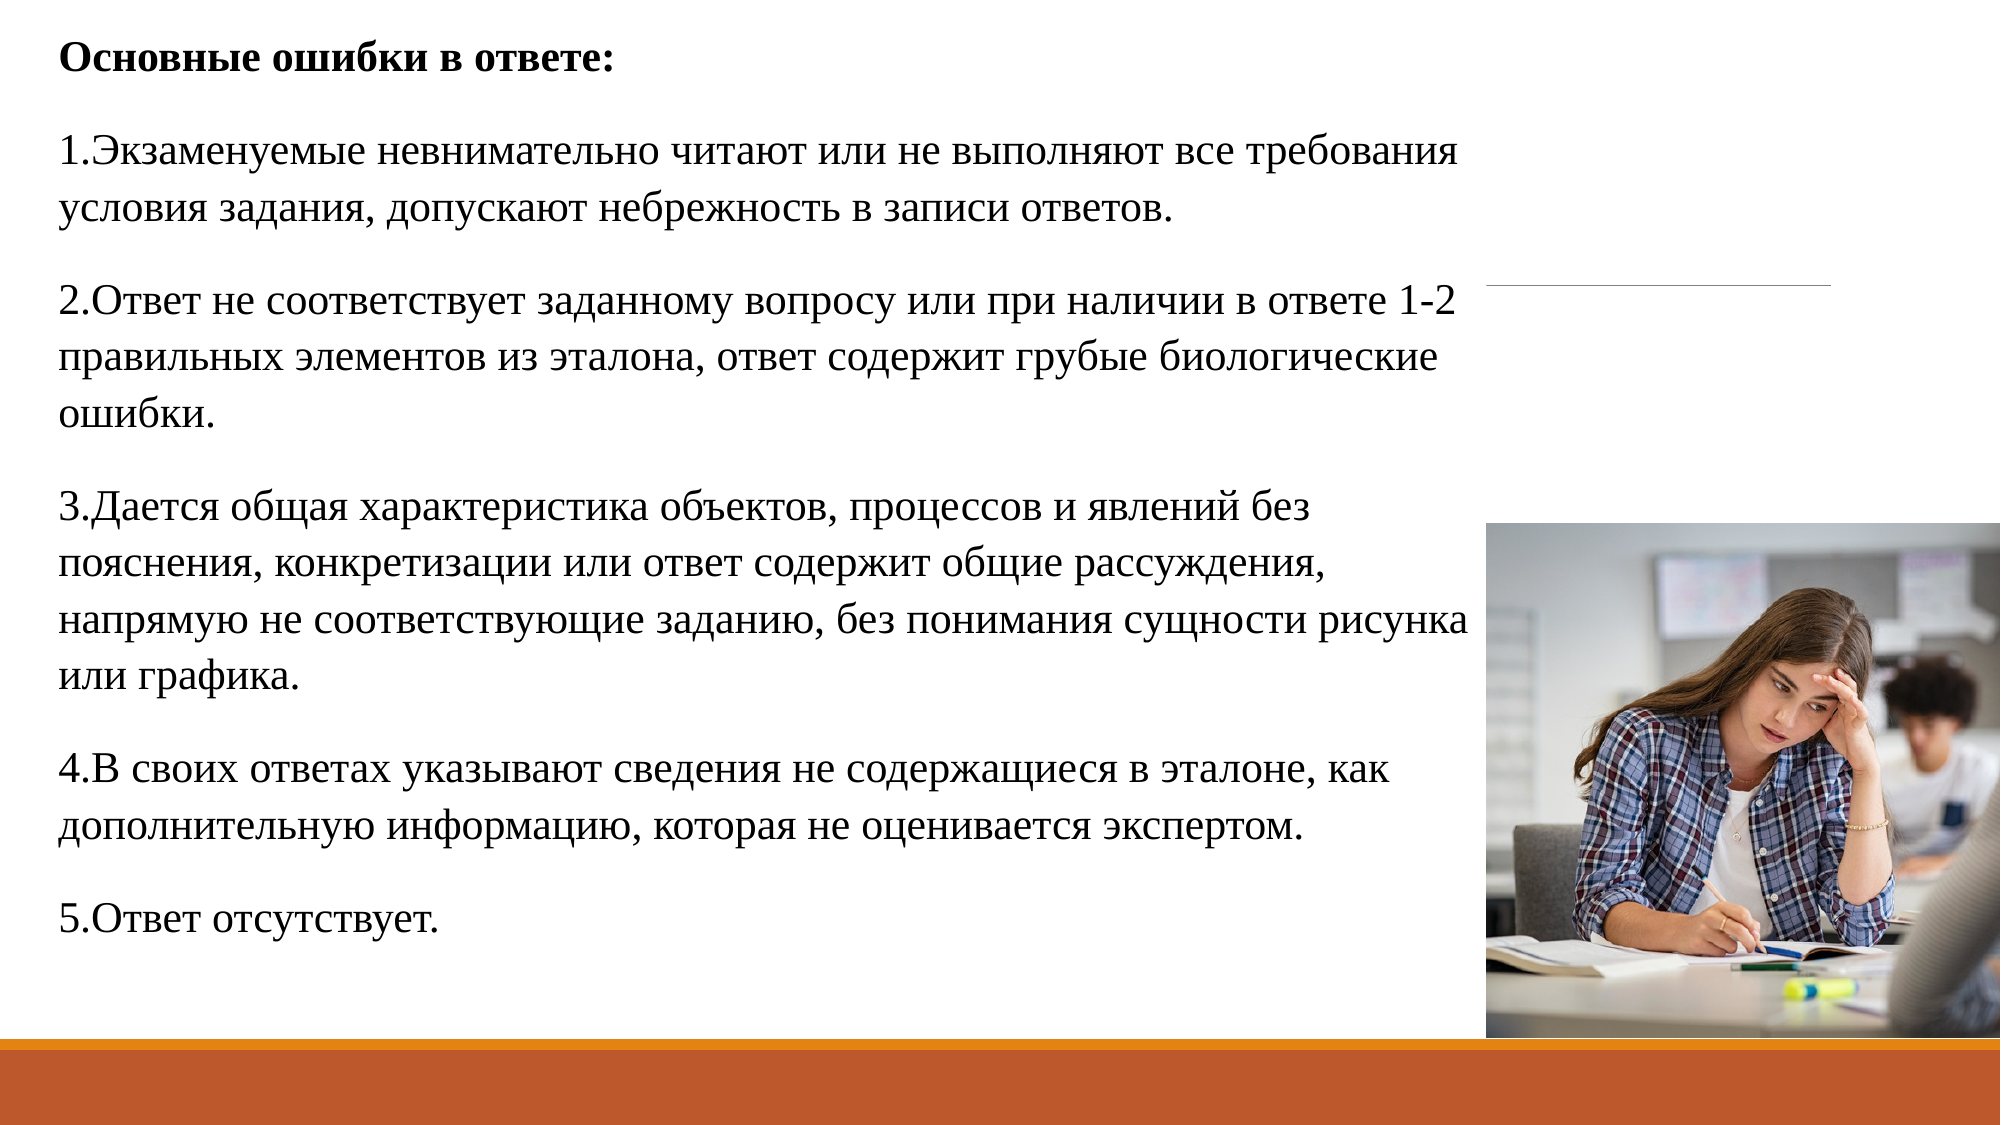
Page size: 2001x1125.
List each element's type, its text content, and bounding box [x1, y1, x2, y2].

list Основные ошибки в ответе: 1.Экзаменуемые невнимательно читают или не выполняют все требования условия задания, допускают небрежность в записи ответов. 2.Ответ не соответствует заданному вопросу или при наличии в ответе 1-2 правильных элементов из эталона, ответ содержит грубые биологические ошибки. 3.Дается общая характеристика объектов, процессов и явлений без пояснения, конкретизации или ответ содержит общие рассуждения, напрямую не соответствующие заданию, без понимания сущности рисунка или графика. 4.В своих ответах указывают сведения не содержащиеся в эталоне, как дополнительную информацию, которая не оценивается экспертом. 5.Ответ отсутствует. [51, 16, 1487, 957]
picture [1485, 523, 2000, 1038]
